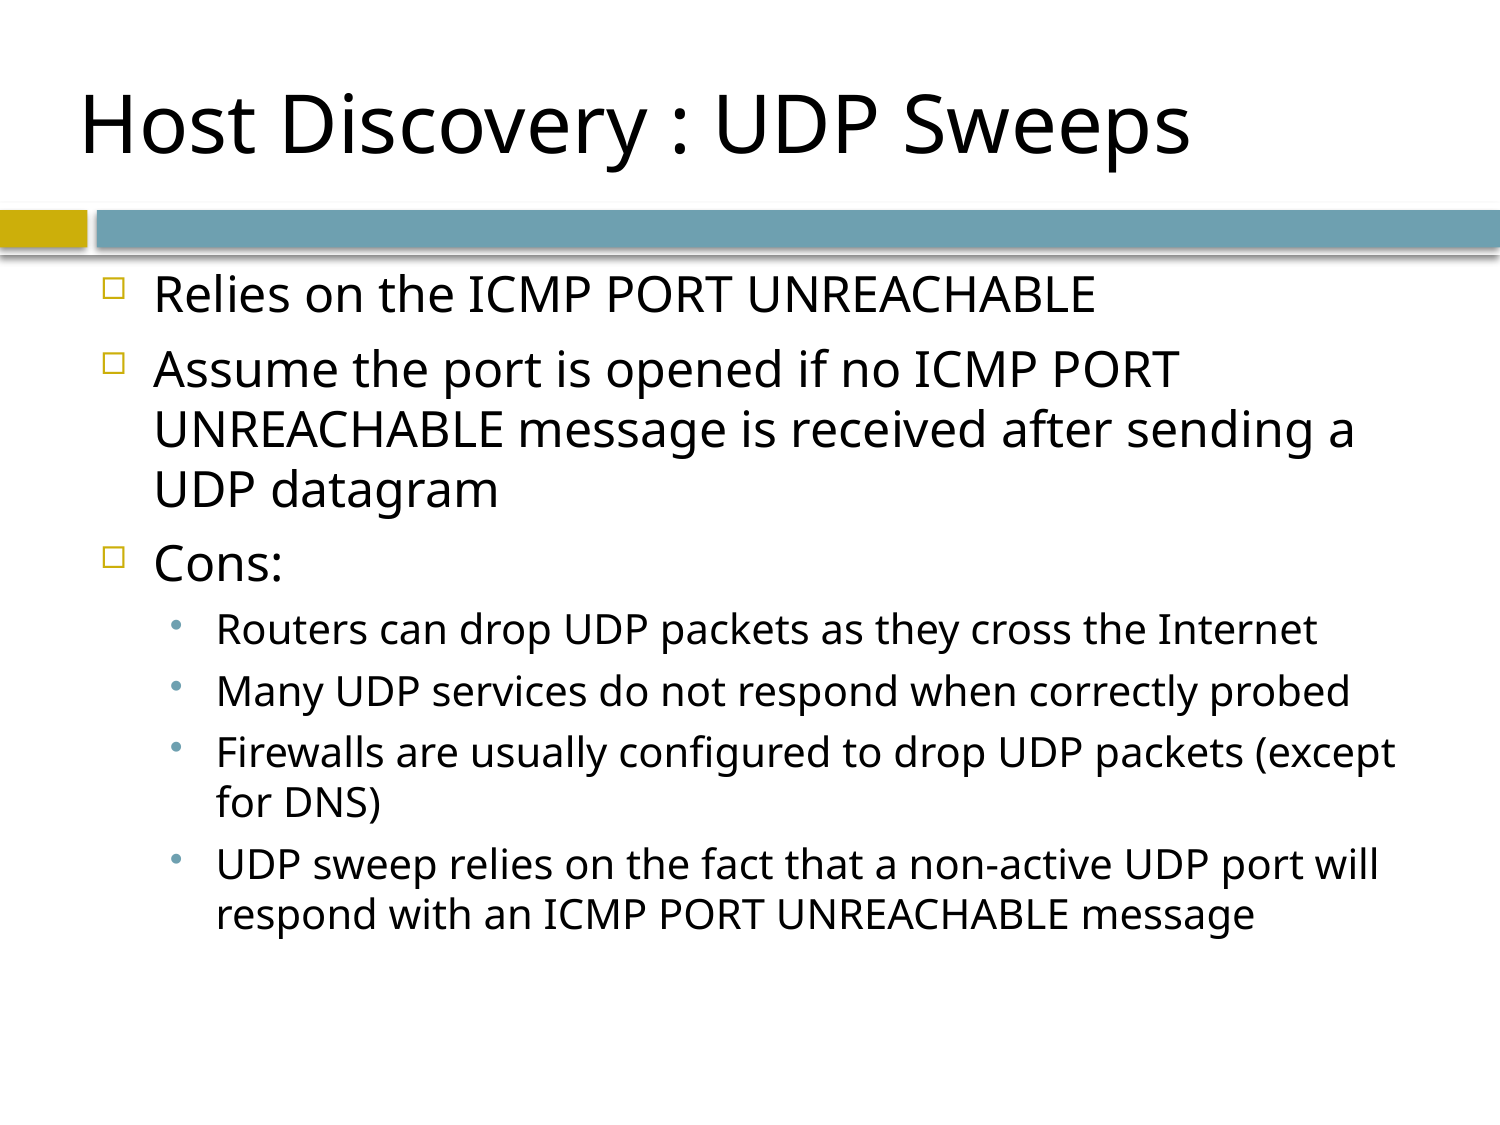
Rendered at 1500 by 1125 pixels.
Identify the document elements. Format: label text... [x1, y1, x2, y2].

list Relies on the ICMP PORT UNREACHABLE Assume the port is opened if no ICMP PORT UNREACHABLE message is received after sending a UDP datagram Cons: Routers can drop UDP packets as they cross the Internet Many UDP services do not respond when correctly probed Firewalls are usually configured to drop UDP packets (except for DNS) UDP sweep relies on the fact that a non-active UDP port will respond with an ICMP PORT UNREACHABLE message [100, 262, 1438, 1005]
title Host Discovery : UDP Sweeps [78, 70, 1285, 171]
